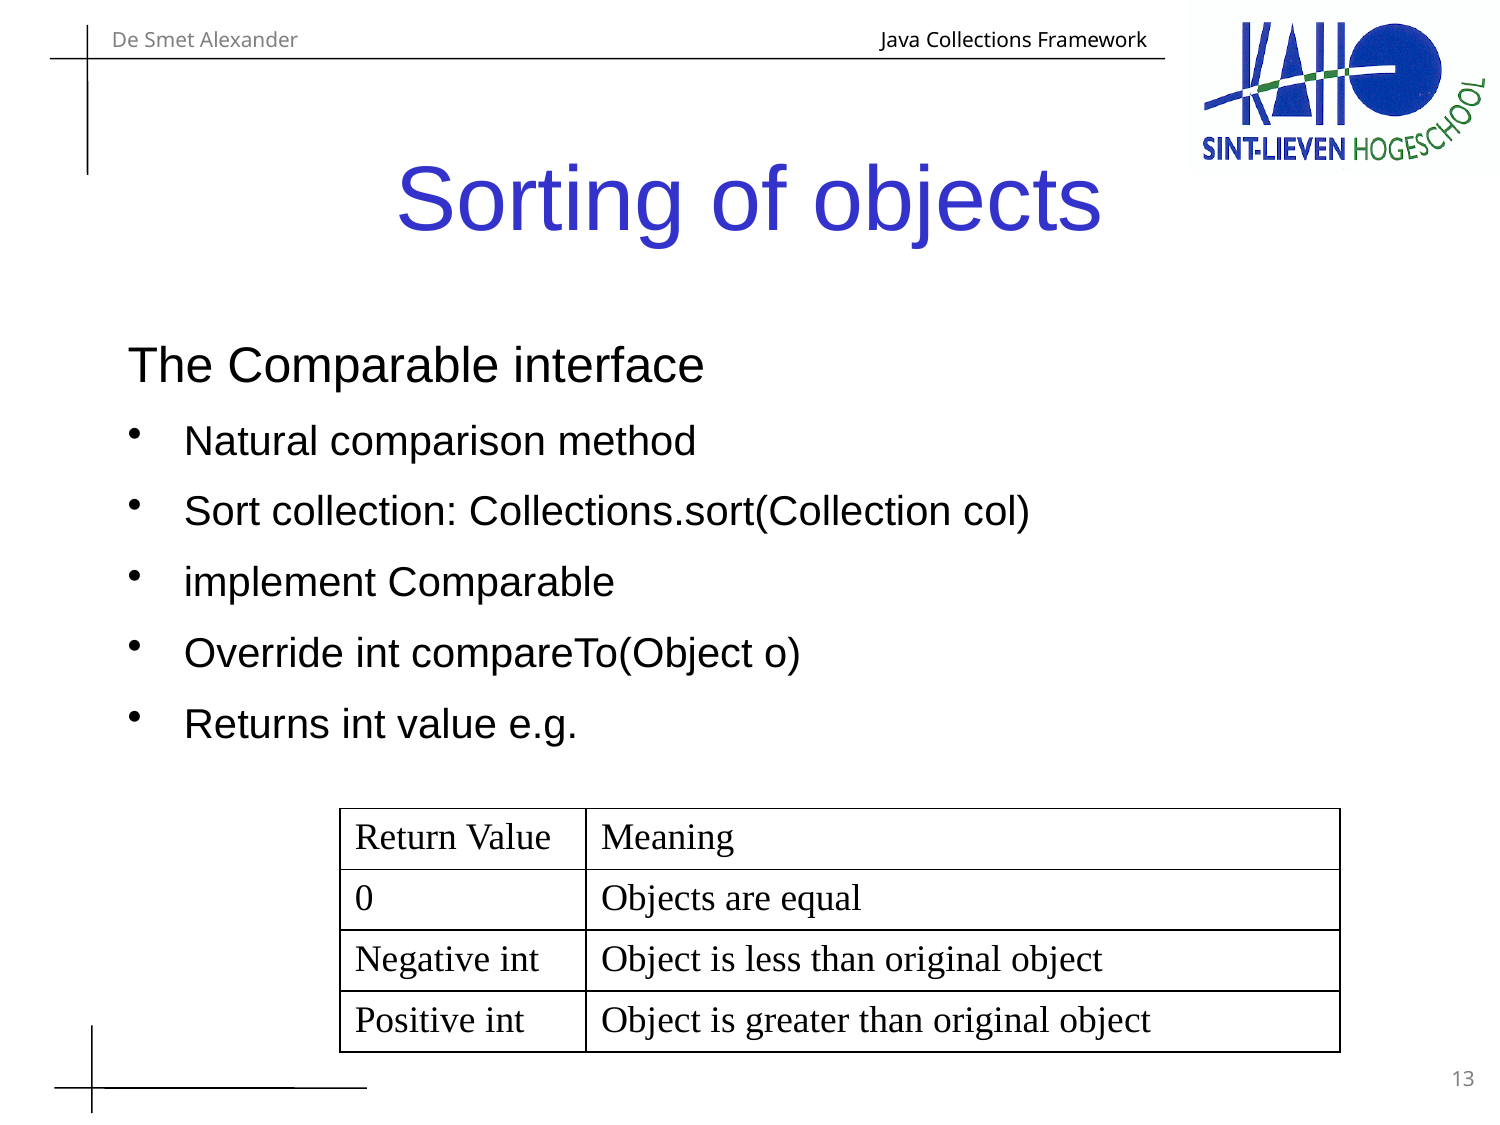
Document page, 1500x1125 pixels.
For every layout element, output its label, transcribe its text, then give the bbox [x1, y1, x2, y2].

table_cell Object is less than original object [587, 931, 1339, 990]
list The Comparable interface Natural comparison method Sort collection: Collections.sort(Collection col) implement Comparable Override int compareTo(Object o) Returns int value e.g. [112, 324, 1388, 1001]
table_cell Positive int [341, 992, 585, 1051]
table_cell 0 [341, 870, 585, 929]
picture [1187, 0, 1500, 173]
table_cell Negative int [341, 931, 585, 990]
table_header Return Value [341, 809, 585, 869]
table_header Meaning [587, 809, 1339, 869]
title Sorting of objects [112, 99, 1388, 288]
table_cell Objects are equal [587, 870, 1339, 929]
table_cell Object is greater than original object [587, 992, 1339, 1051]
